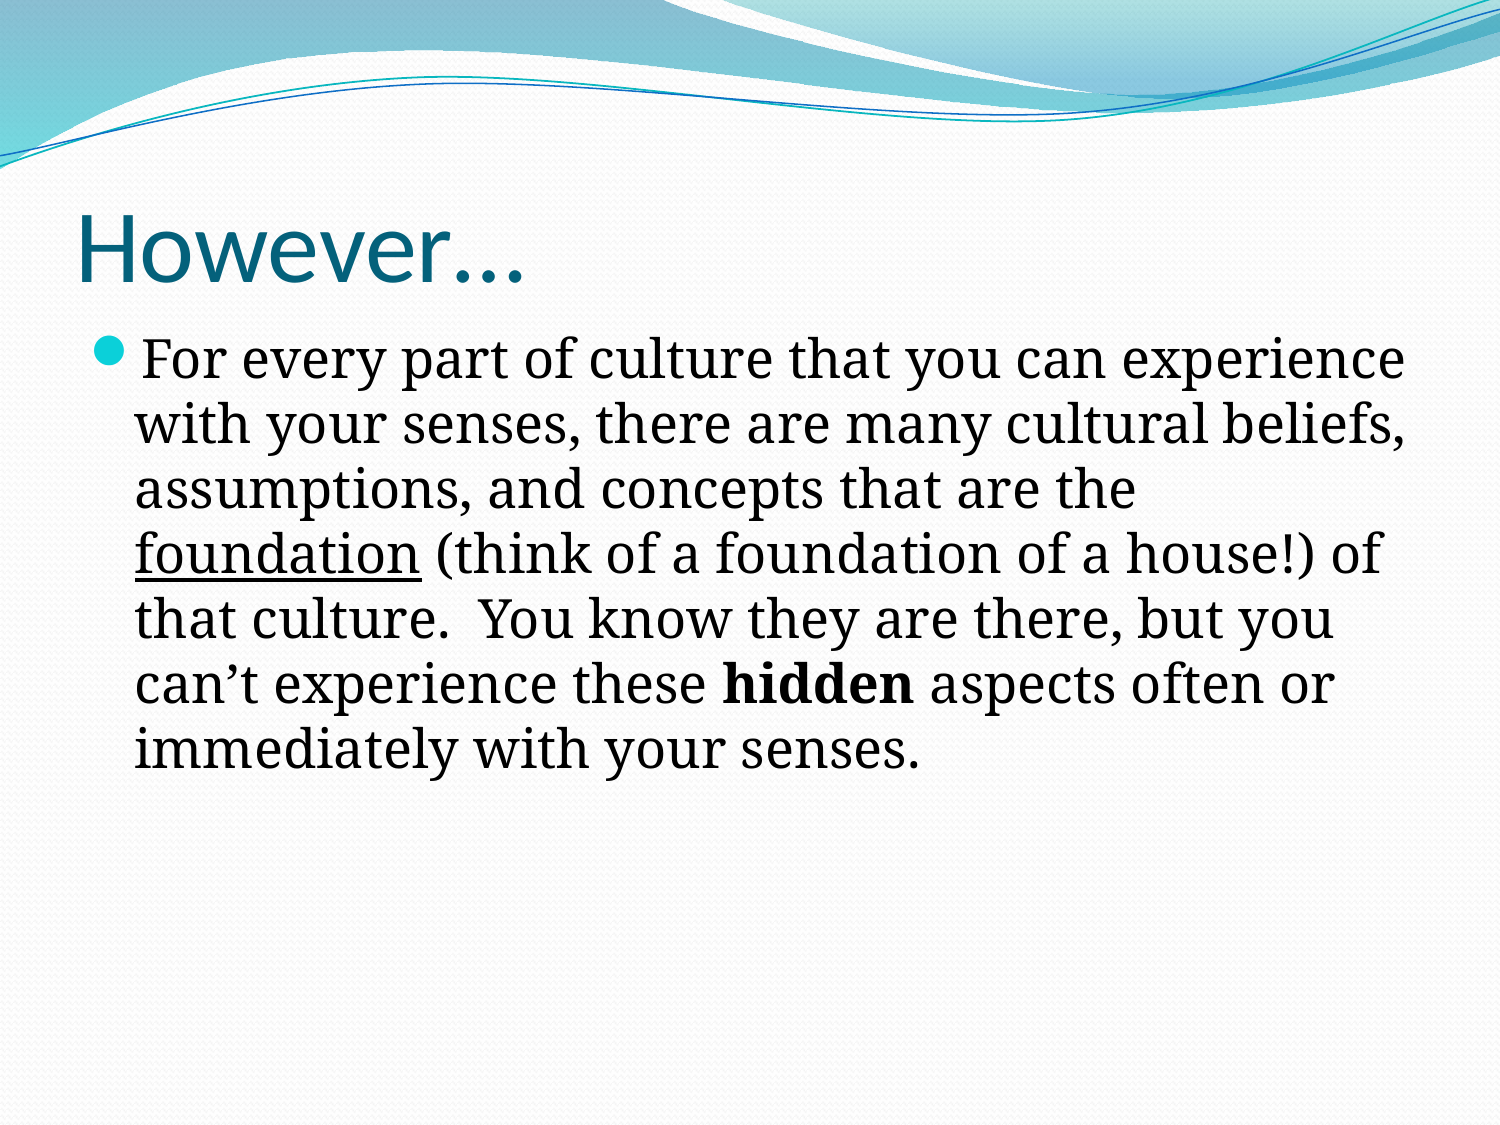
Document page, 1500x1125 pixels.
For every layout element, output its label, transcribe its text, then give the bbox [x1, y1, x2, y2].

title However… [75, 115, 1425, 303]
list For every part of culture that you can experience with your senses, there are many cultural beliefs, assumptions, and concepts that are the foundation (think of a foundation of a house!) of that culture. You know they are there, but you can’t experience these hidden aspects often or immediately with your senses. [75, 317, 1425, 1038]
